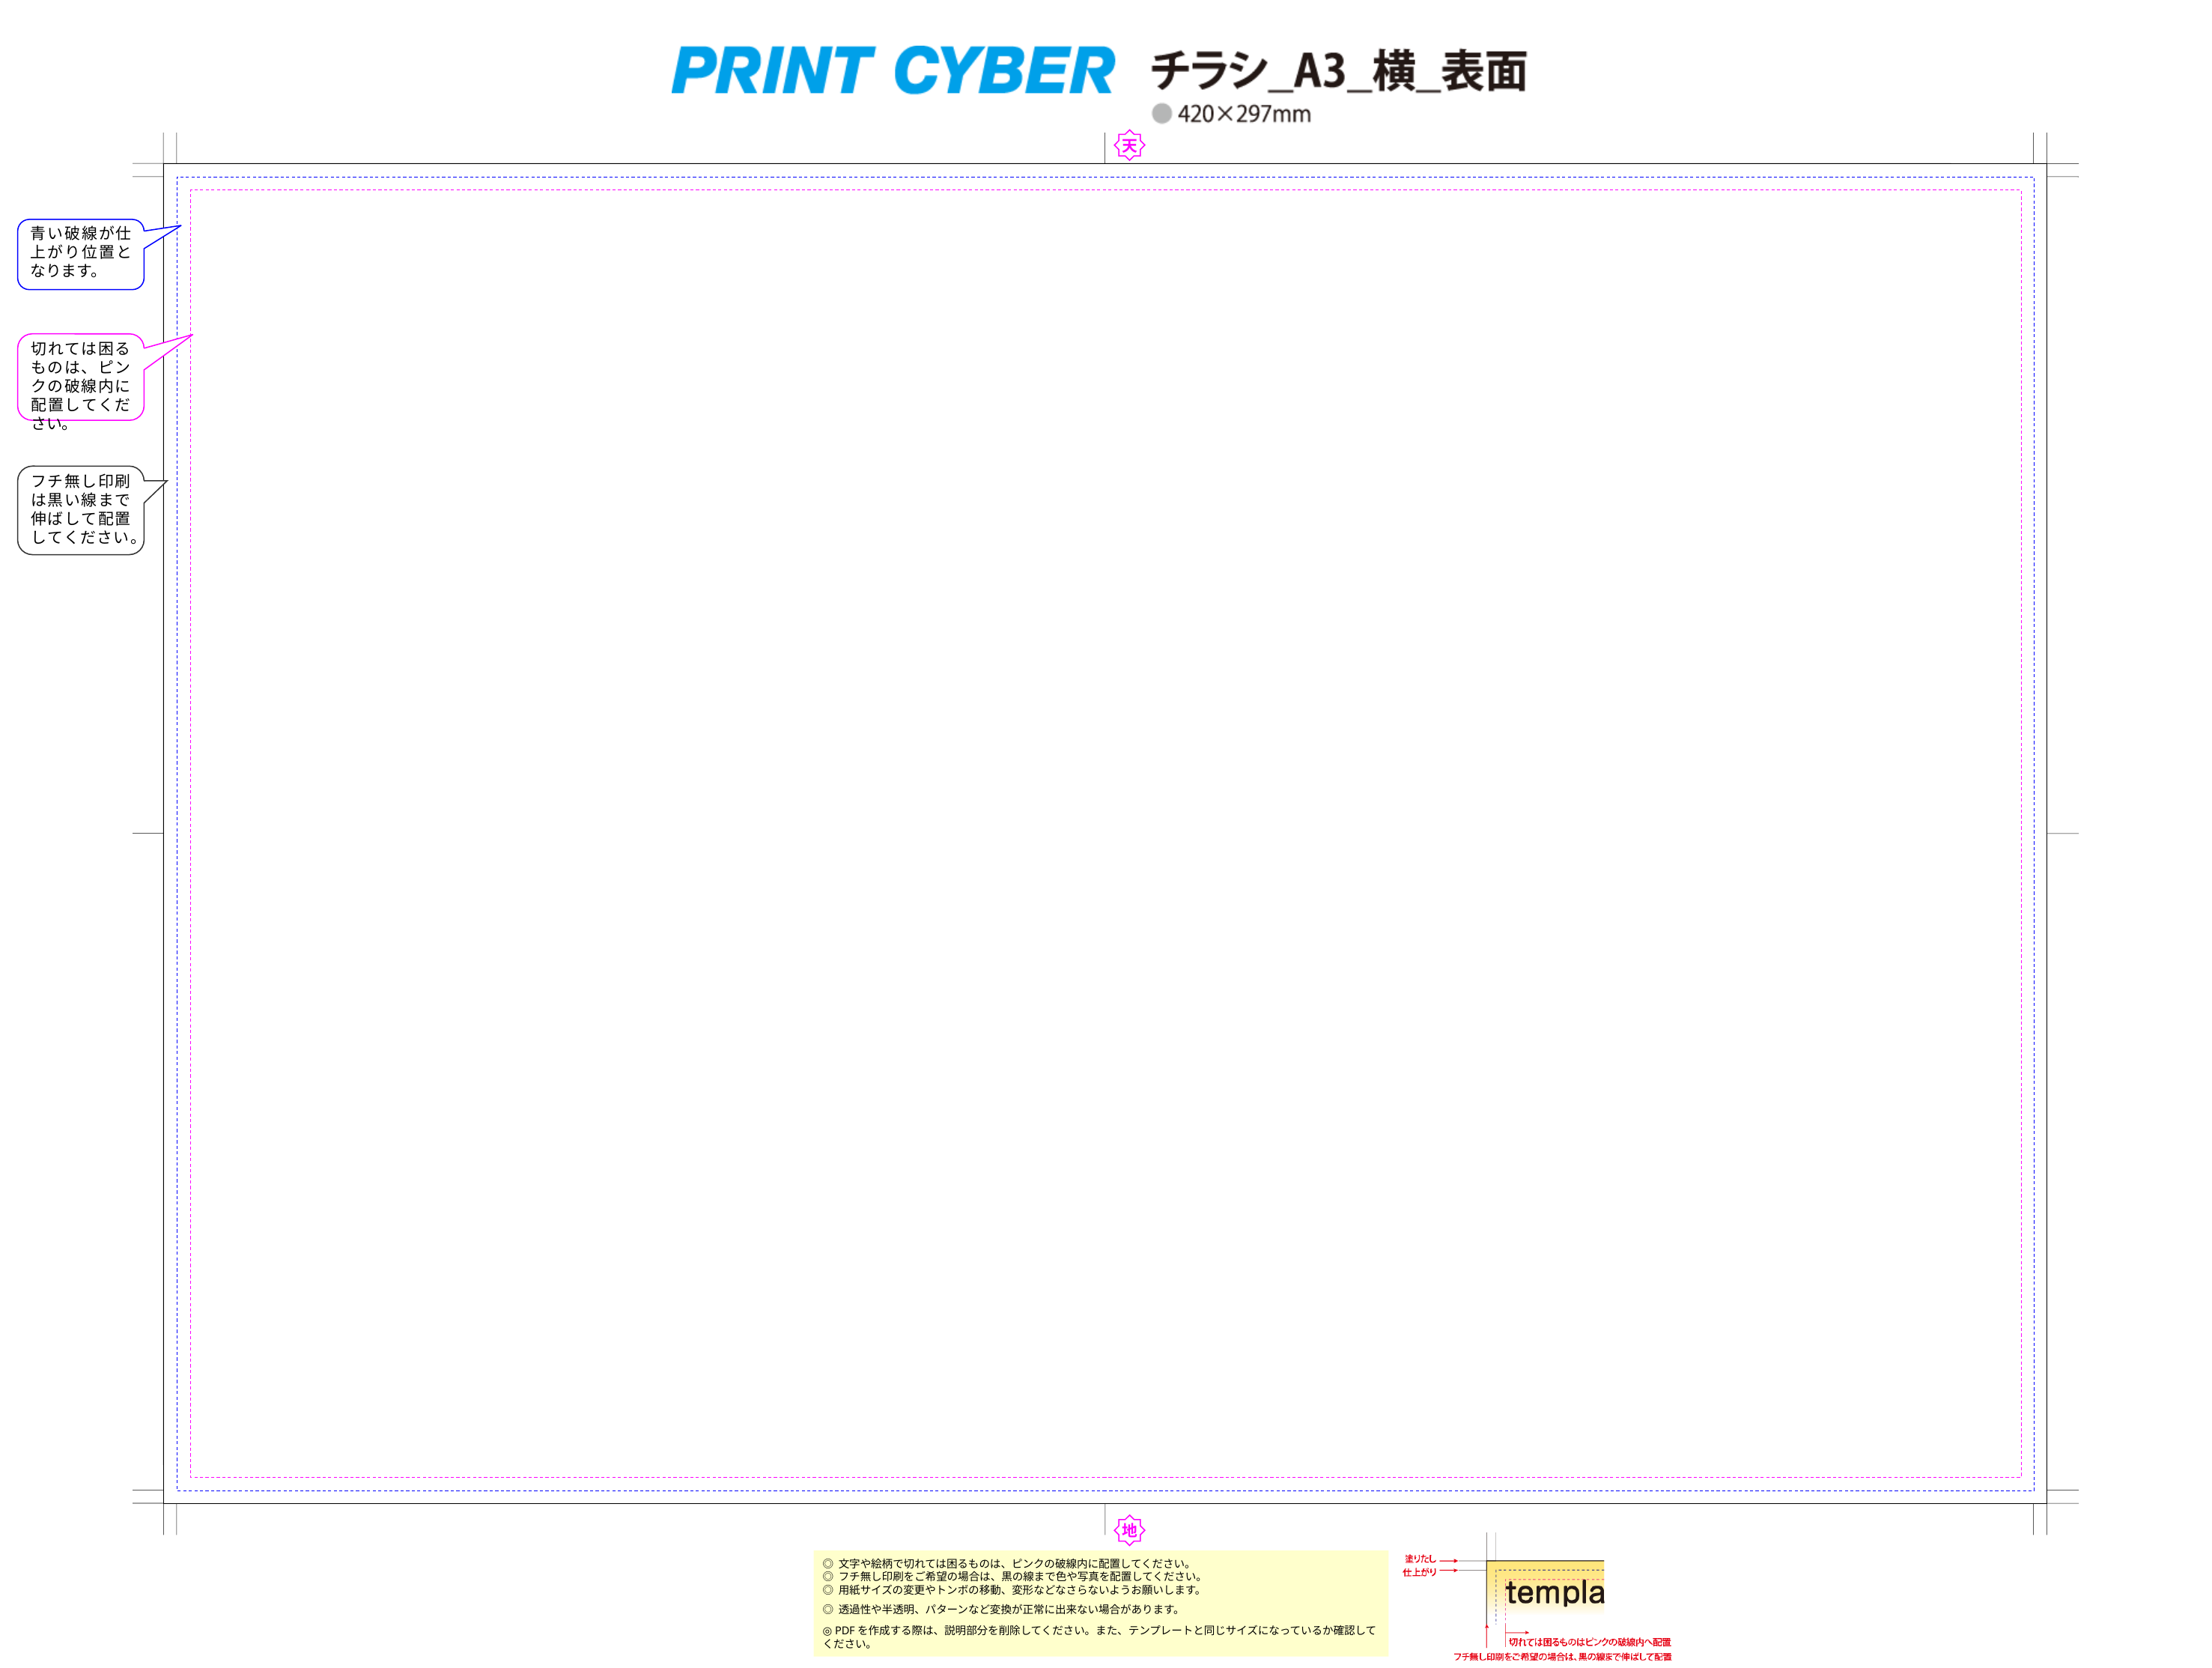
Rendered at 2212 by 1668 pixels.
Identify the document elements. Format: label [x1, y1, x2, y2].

picture [1403, 1532, 1672, 1664]
picture [672, 46, 1528, 124]
picture [690, 56, 705, 68]
